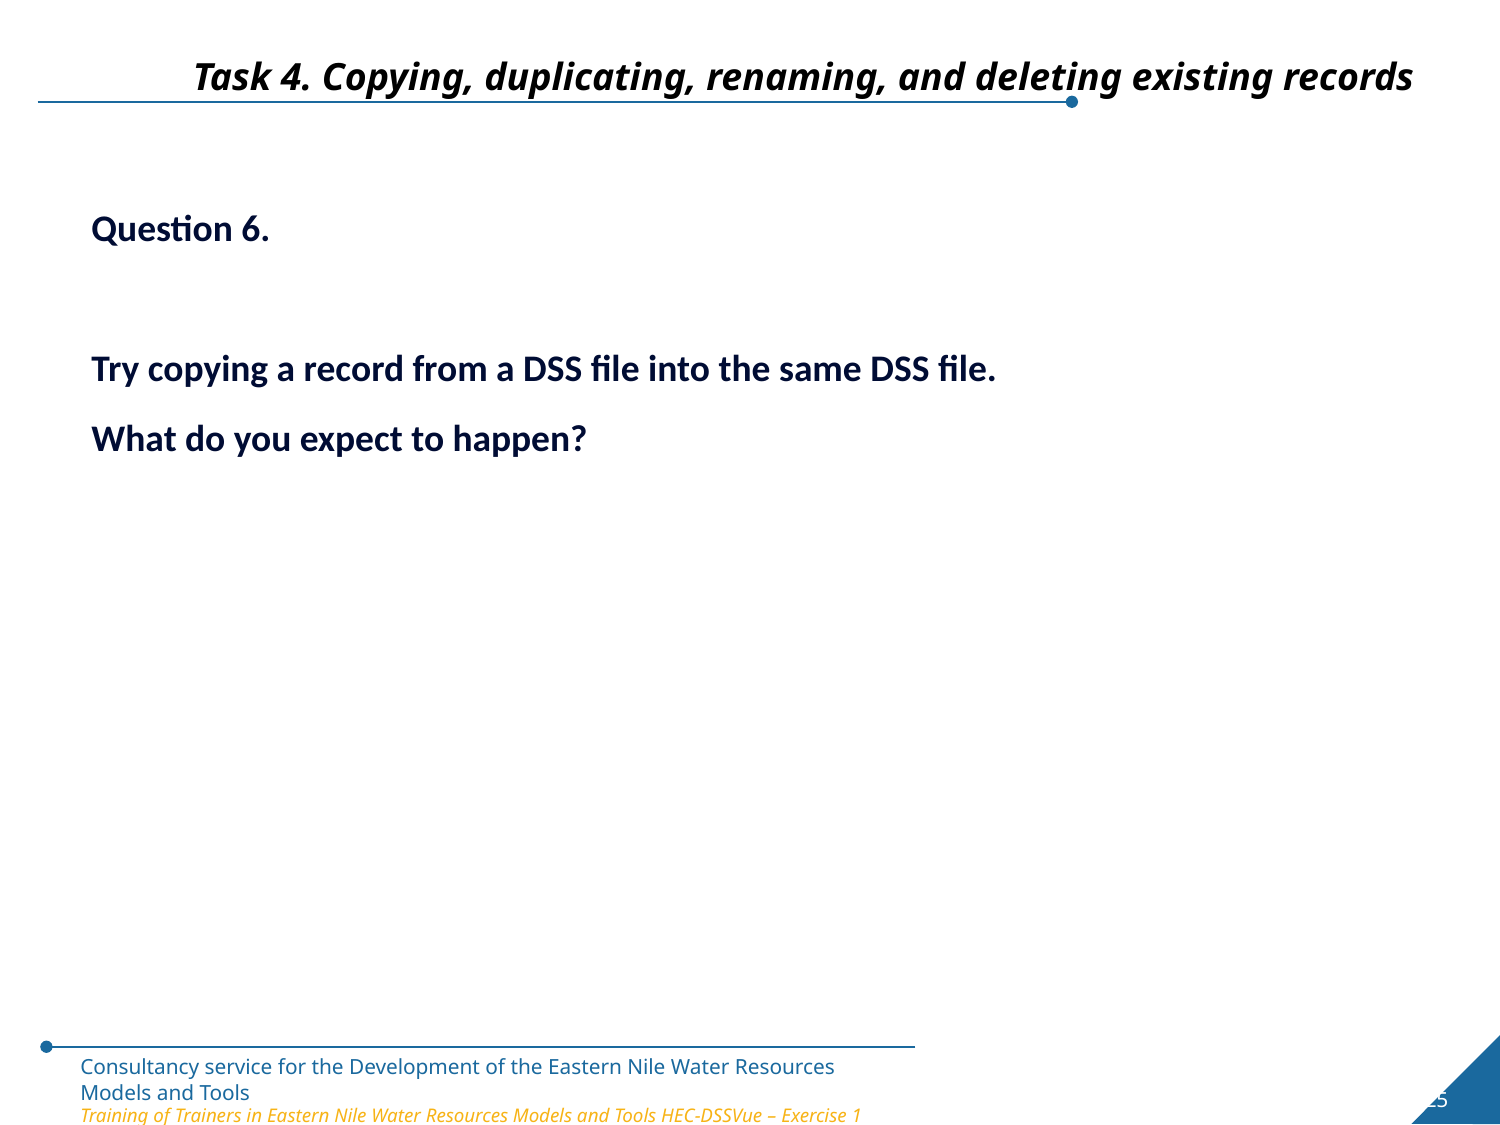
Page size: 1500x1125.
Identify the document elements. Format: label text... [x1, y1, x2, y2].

list Question 6. Try copying a record from a DSS file into the same DSS file. What do you expect to happen? [76, 196, 1447, 941]
text_box Task 4. Copying, duplicating, renaming, and deleting existing records [178, 22, 1468, 106]
